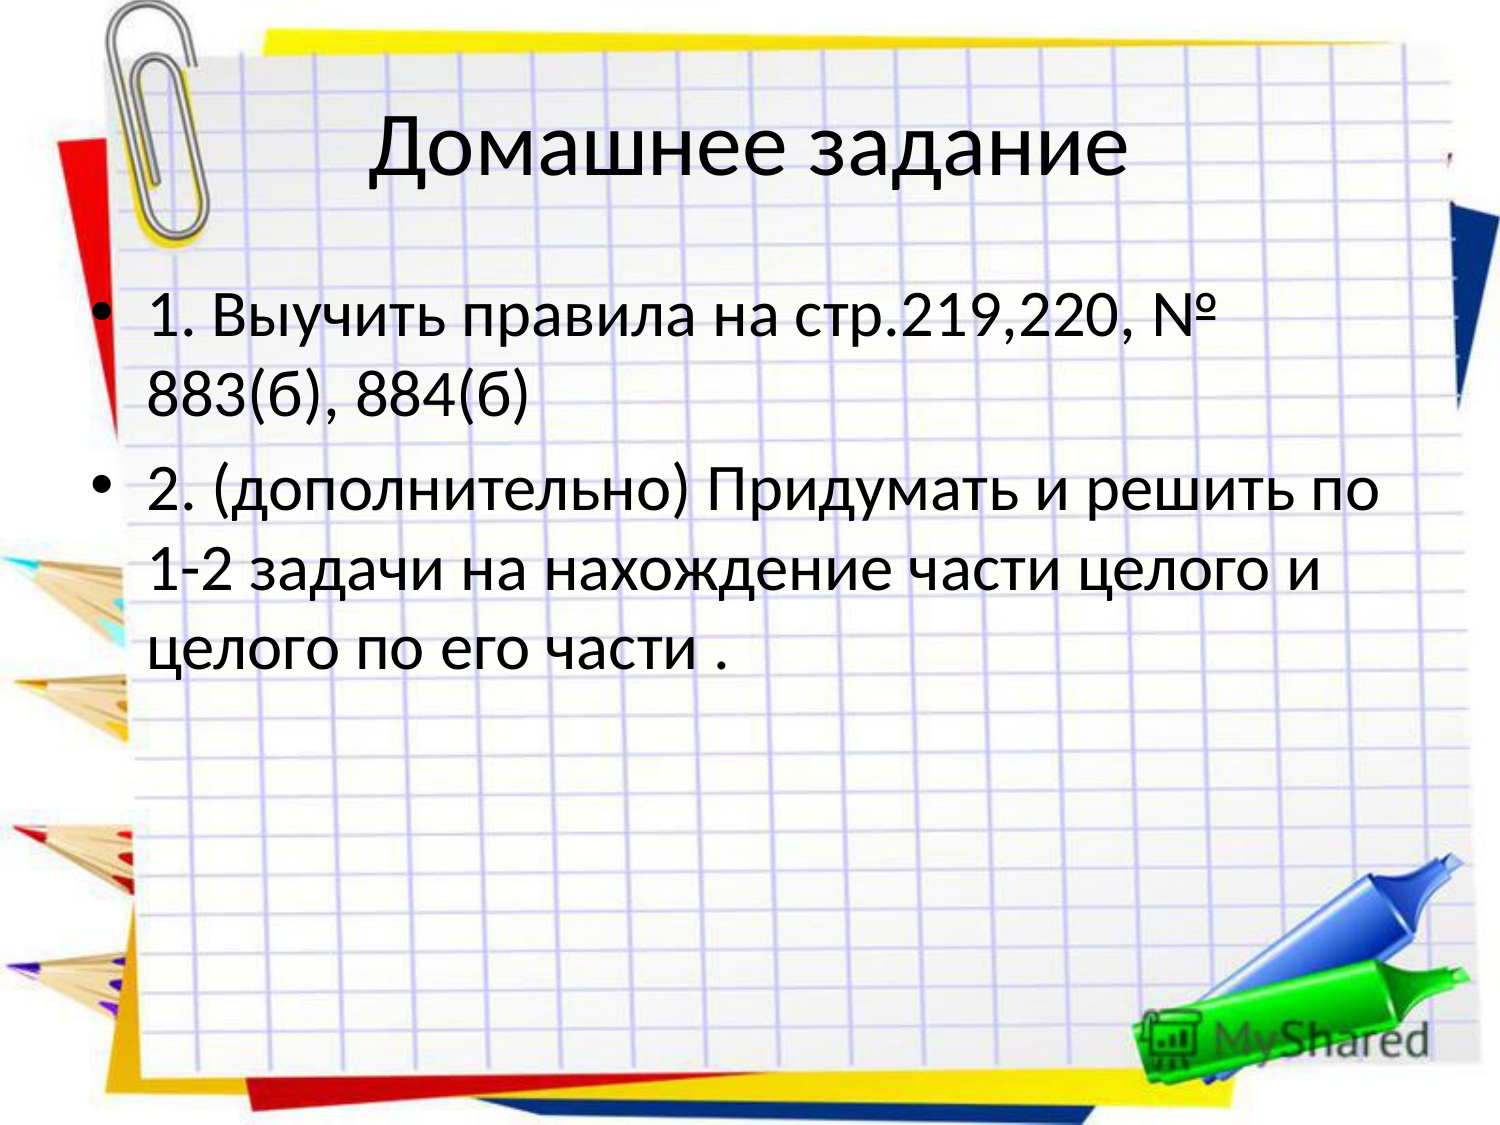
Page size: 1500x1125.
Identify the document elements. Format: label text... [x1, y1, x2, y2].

list 1. Выучить правила на стр.219,220, № 883(б), 884(б) 2. (дополнительно) Придумать и решить по 1-2 задачи на нахождение части целого и целого по его части . [75, 262, 1425, 1005]
picture [0, 0, 1500, 1125]
title Домашнее задание [75, 45, 1425, 233]
